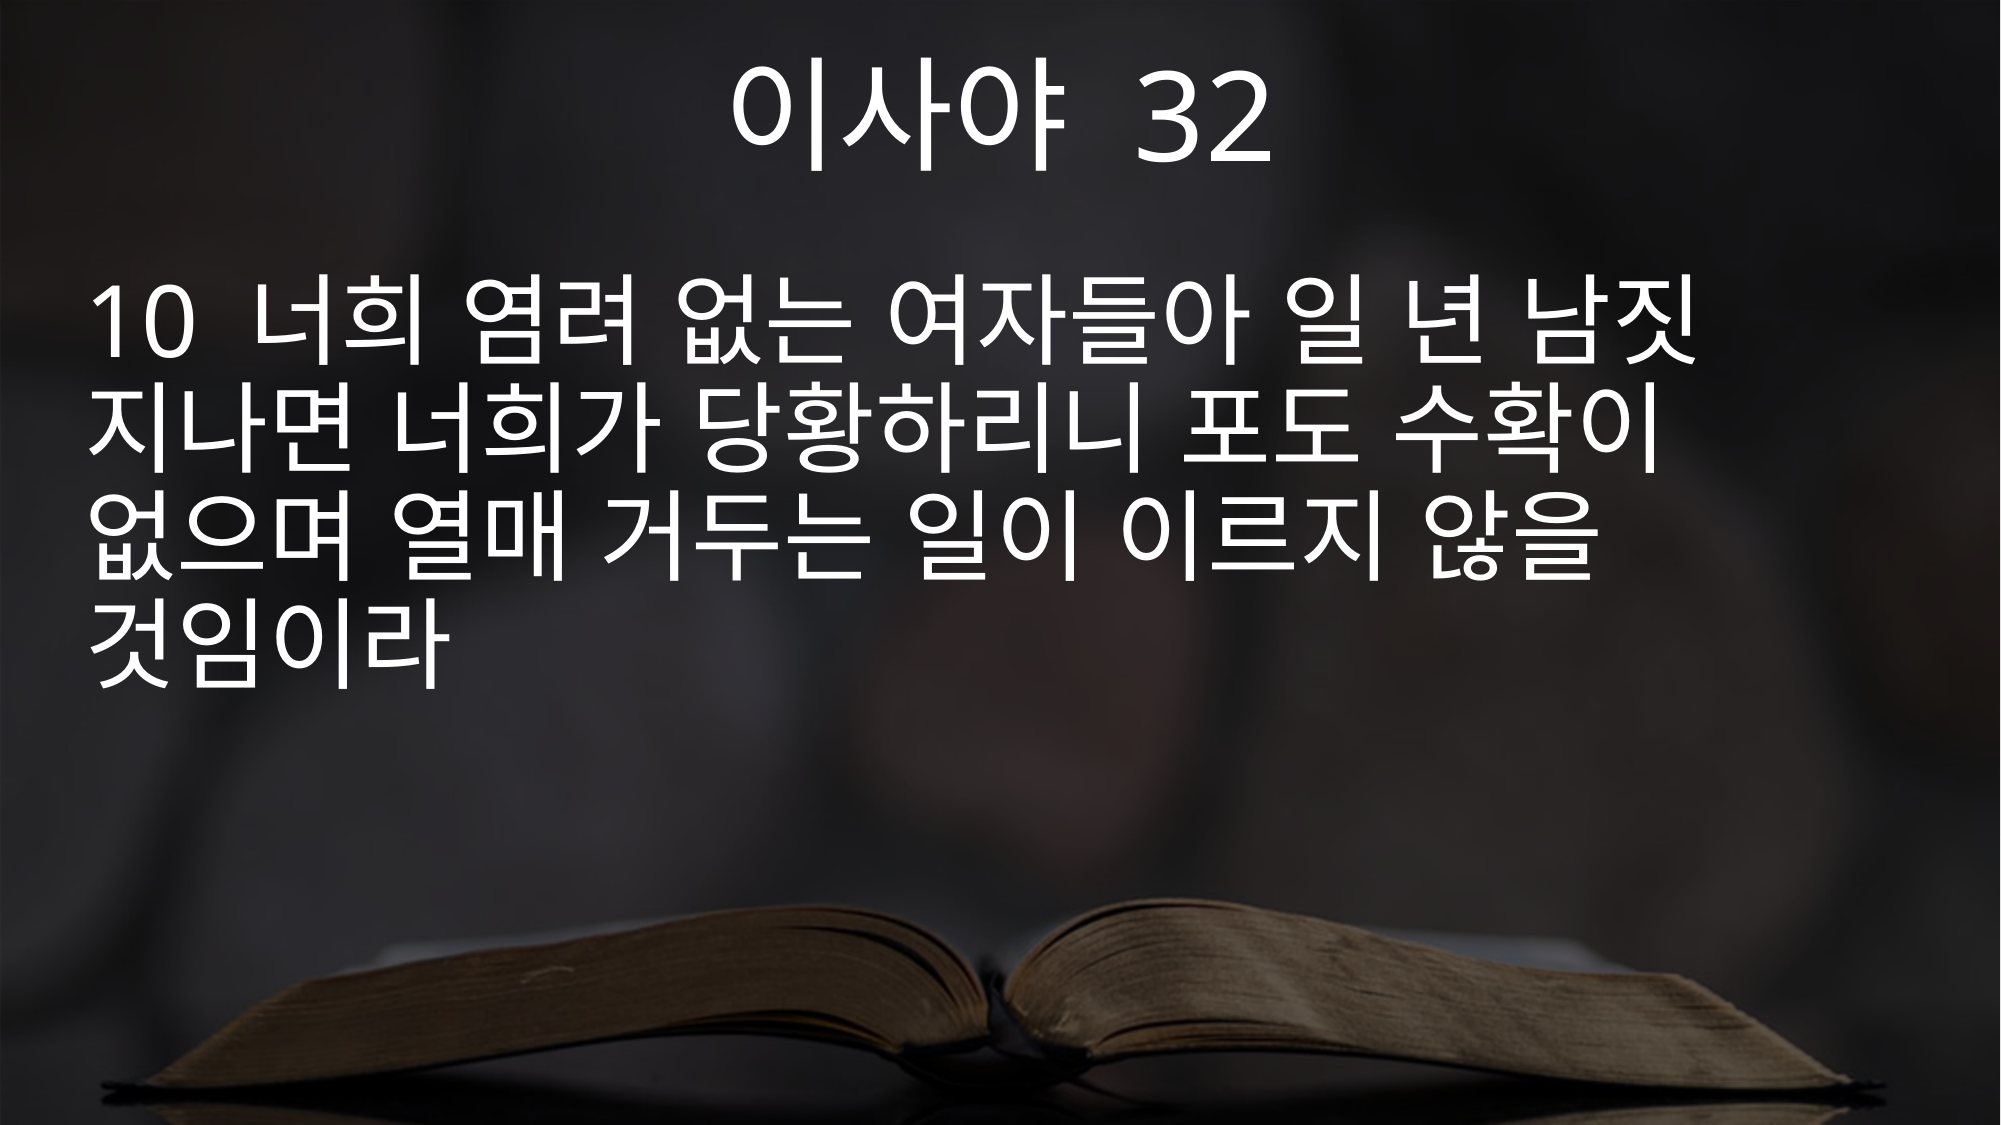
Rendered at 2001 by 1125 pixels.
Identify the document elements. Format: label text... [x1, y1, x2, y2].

list 10 너희 염려 없는 여자들아 일 년 남짓 지나면 너희가 당황하리니 포도 수확이 없으며 열매 거두는 일이 이르지 않을 것임이라 [69, 263, 1953, 423]
footer 이사야 32 [0, 32, 2000, 192]
picture [0, 0, 2001, 1125]
